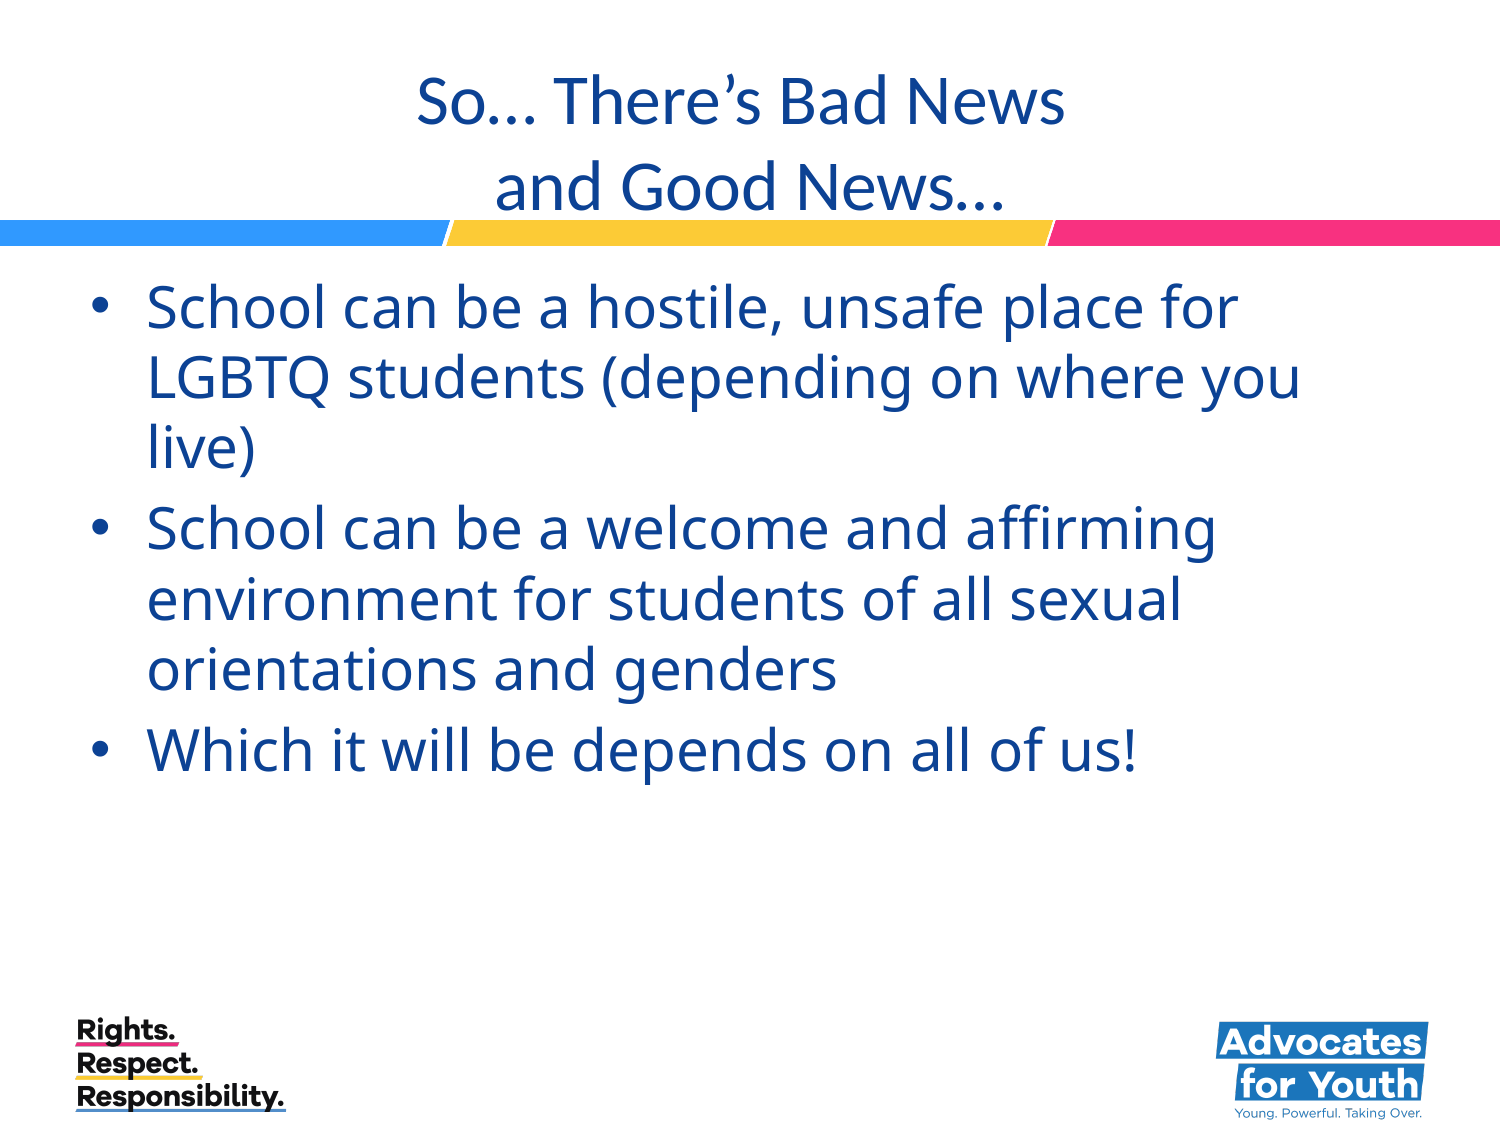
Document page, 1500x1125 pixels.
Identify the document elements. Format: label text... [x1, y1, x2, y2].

title So… There’s Bad News and Good News… [75, 45, 1425, 233]
list School can be a hostile, unsafe place for LGBTQ students (depending on where you live) School can be a welcome and affirming environment for students of all sexual orientations and genders Which it will be depends on all of us! [75, 262, 1425, 1005]
picture [0, 207, 1500, 258]
